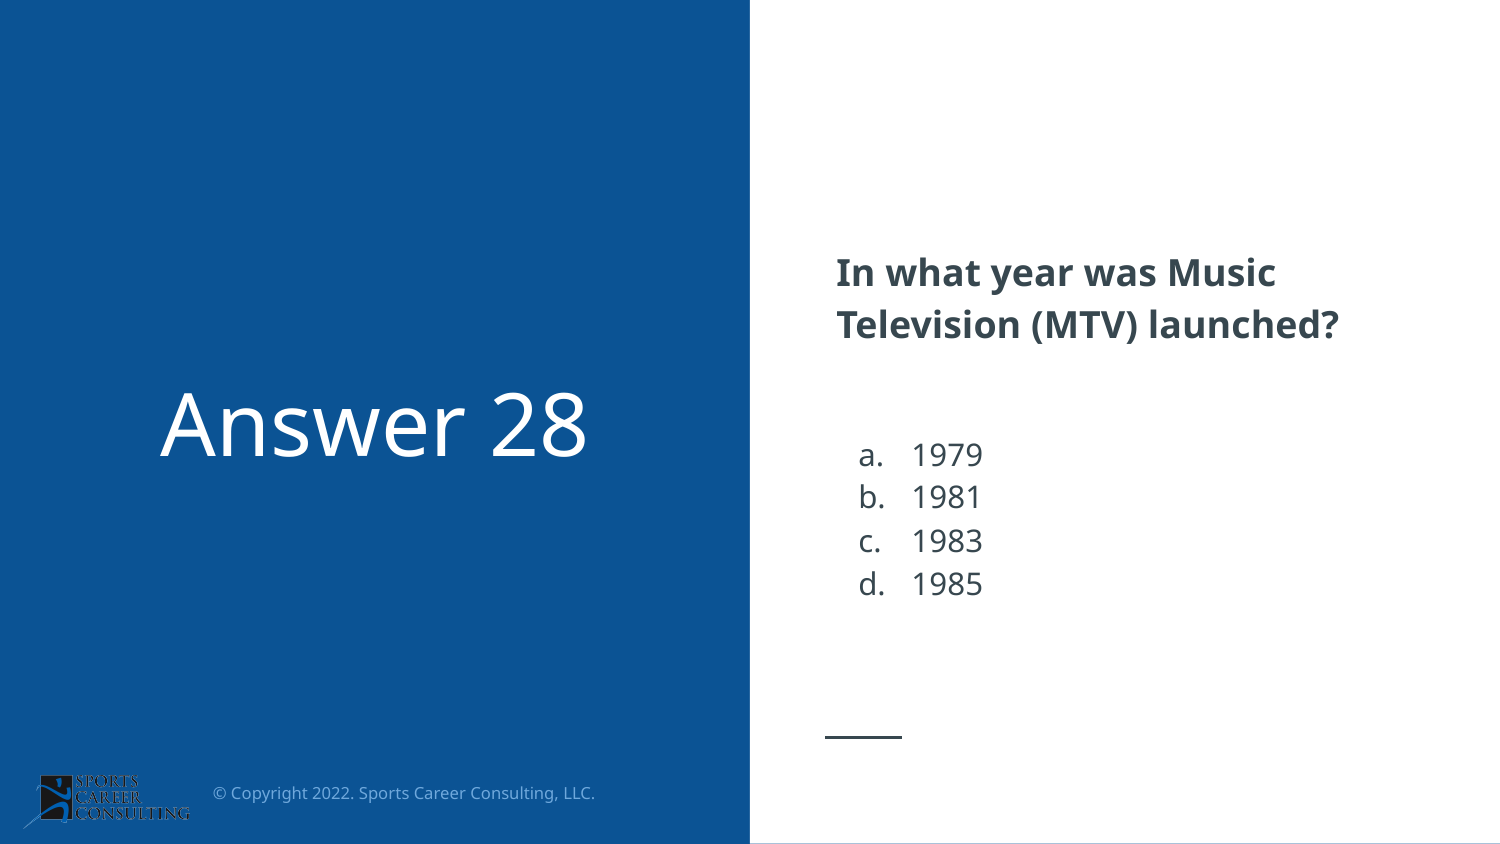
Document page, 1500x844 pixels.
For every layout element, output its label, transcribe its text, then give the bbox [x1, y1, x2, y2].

title Answer 28 [43, 298, 708, 546]
picture [22, 774, 190, 829]
text_box © Copyright 2022. Sports Career Consulting, LLC. [197, 767, 750, 838]
list In what year was Music Television (MTV) launched? 1979 1981 1983 1985 [821, 118, 1486, 725]
